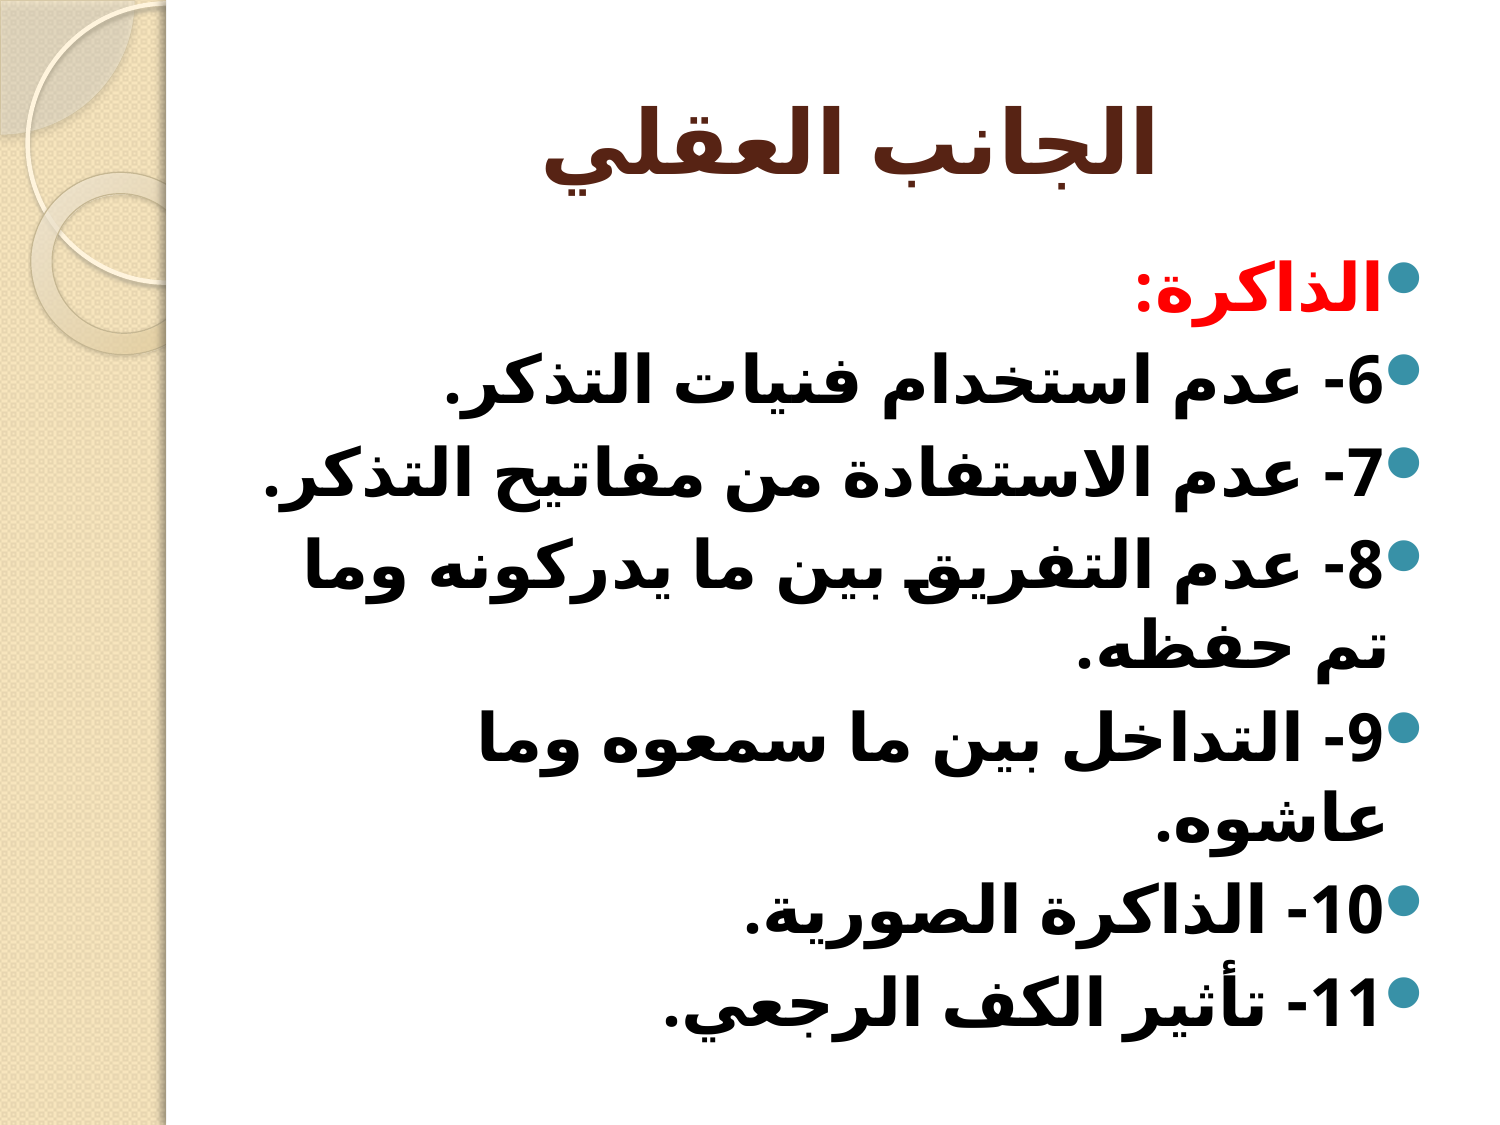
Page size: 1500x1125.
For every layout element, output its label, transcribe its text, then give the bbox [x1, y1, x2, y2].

list الذاكرة: 6- عدم استخدام فنيات التذكر. 7- عدم الاستفادة من مفاتيح التذكر. 8- عدم التفريق بين ما يدركونه وما تم حفظه. 9- التداخل بين ما سمعوه وما عاشوه. 10- الذاكرة الصورية. 11- تأثير الكف الرجعي. [235, 237, 1466, 1025]
title الجانب العقلي [235, 45, 1466, 233]
